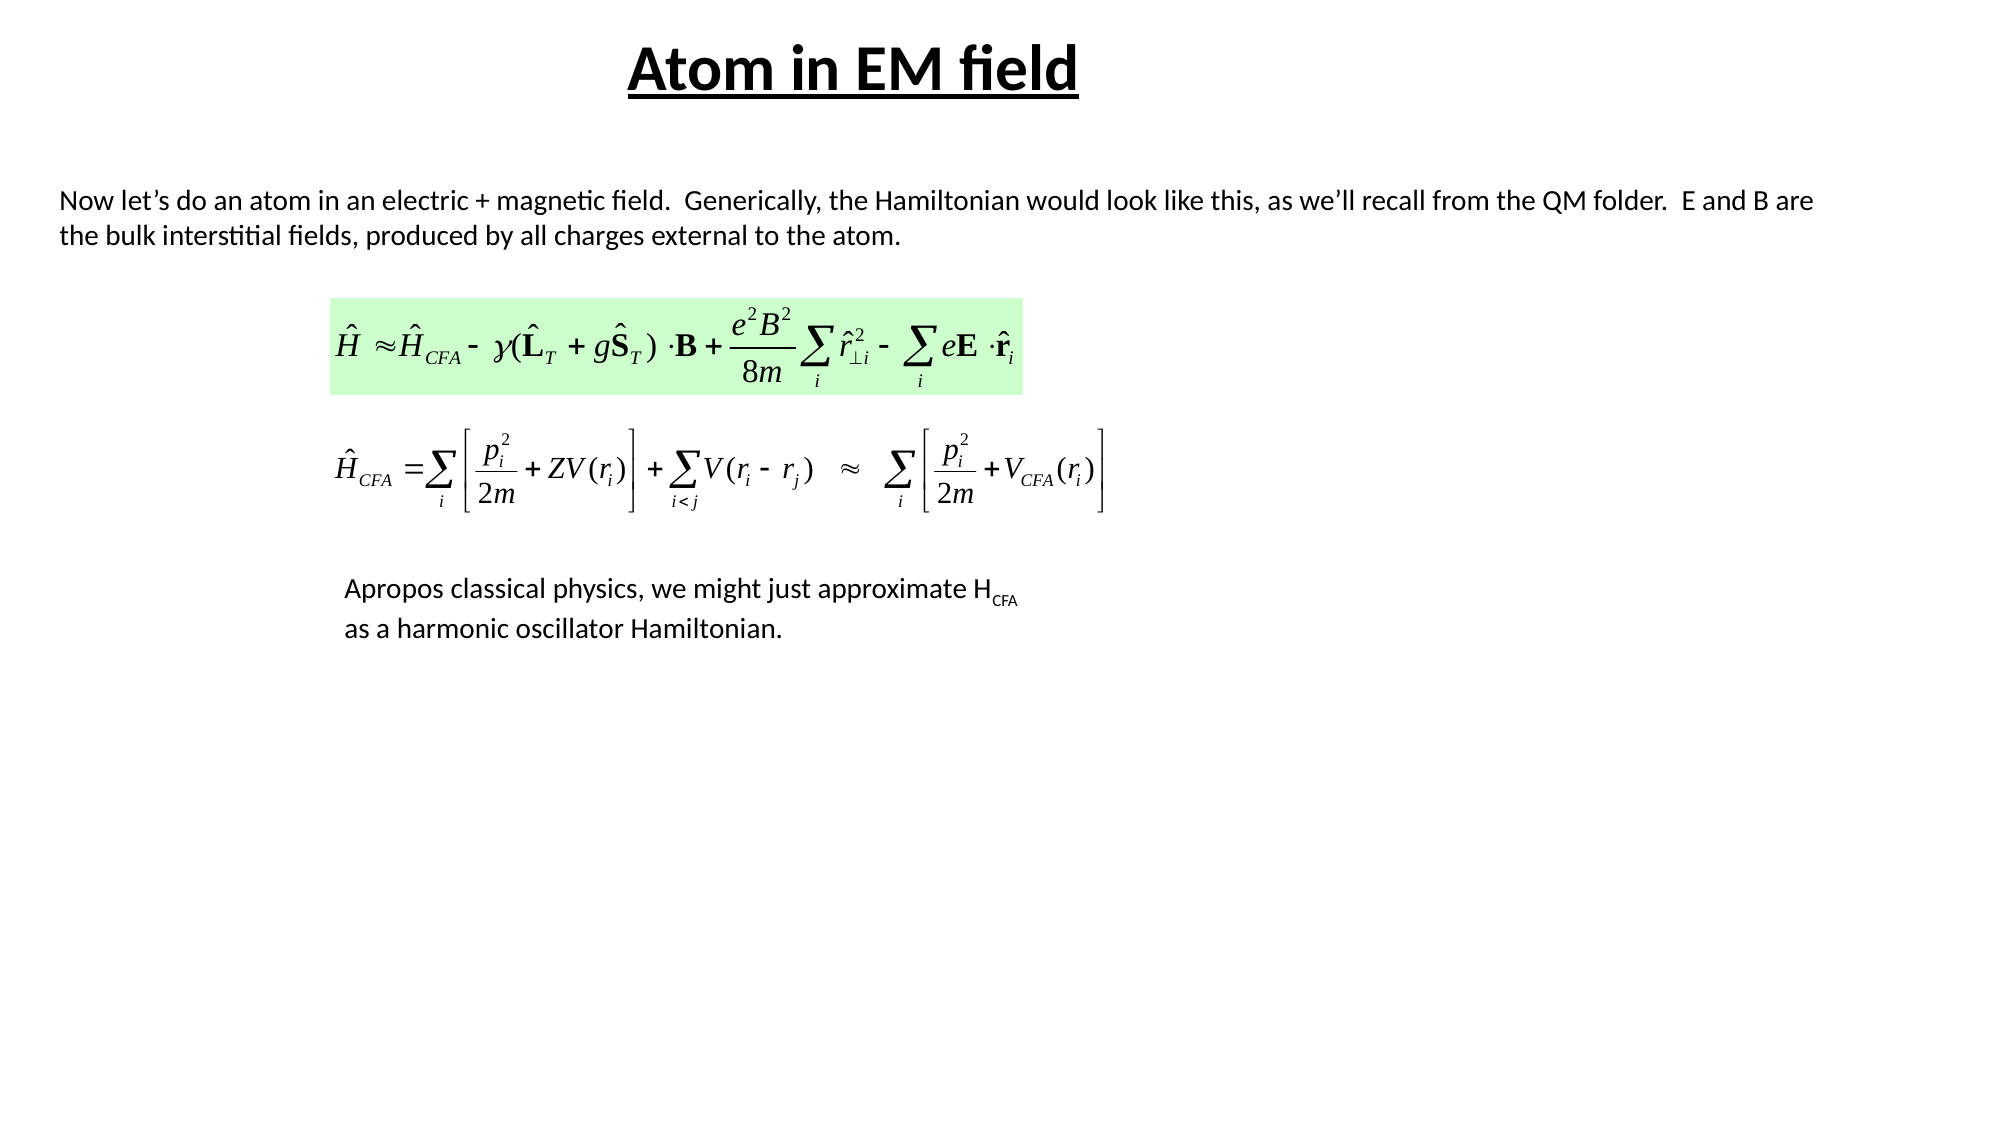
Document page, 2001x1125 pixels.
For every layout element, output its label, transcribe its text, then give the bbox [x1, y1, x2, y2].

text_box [329, 422, 1114, 520]
title Atom in EM field [605, 26, 1102, 112]
text_box Apropos classical physics, we might just approximate HCFA as a harmonic oscillator Hamiltonian. [329, 562, 1046, 652]
text_box Now let’s do an atom in an electric + magnetic field. Generically, the Hamiltonian would look like this, as we’ll recall from the QM folder. E and B are the bulk interstitial fields, produced by all charges external to the atom. [44, 173, 1860, 259]
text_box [329, 297, 1024, 395]
